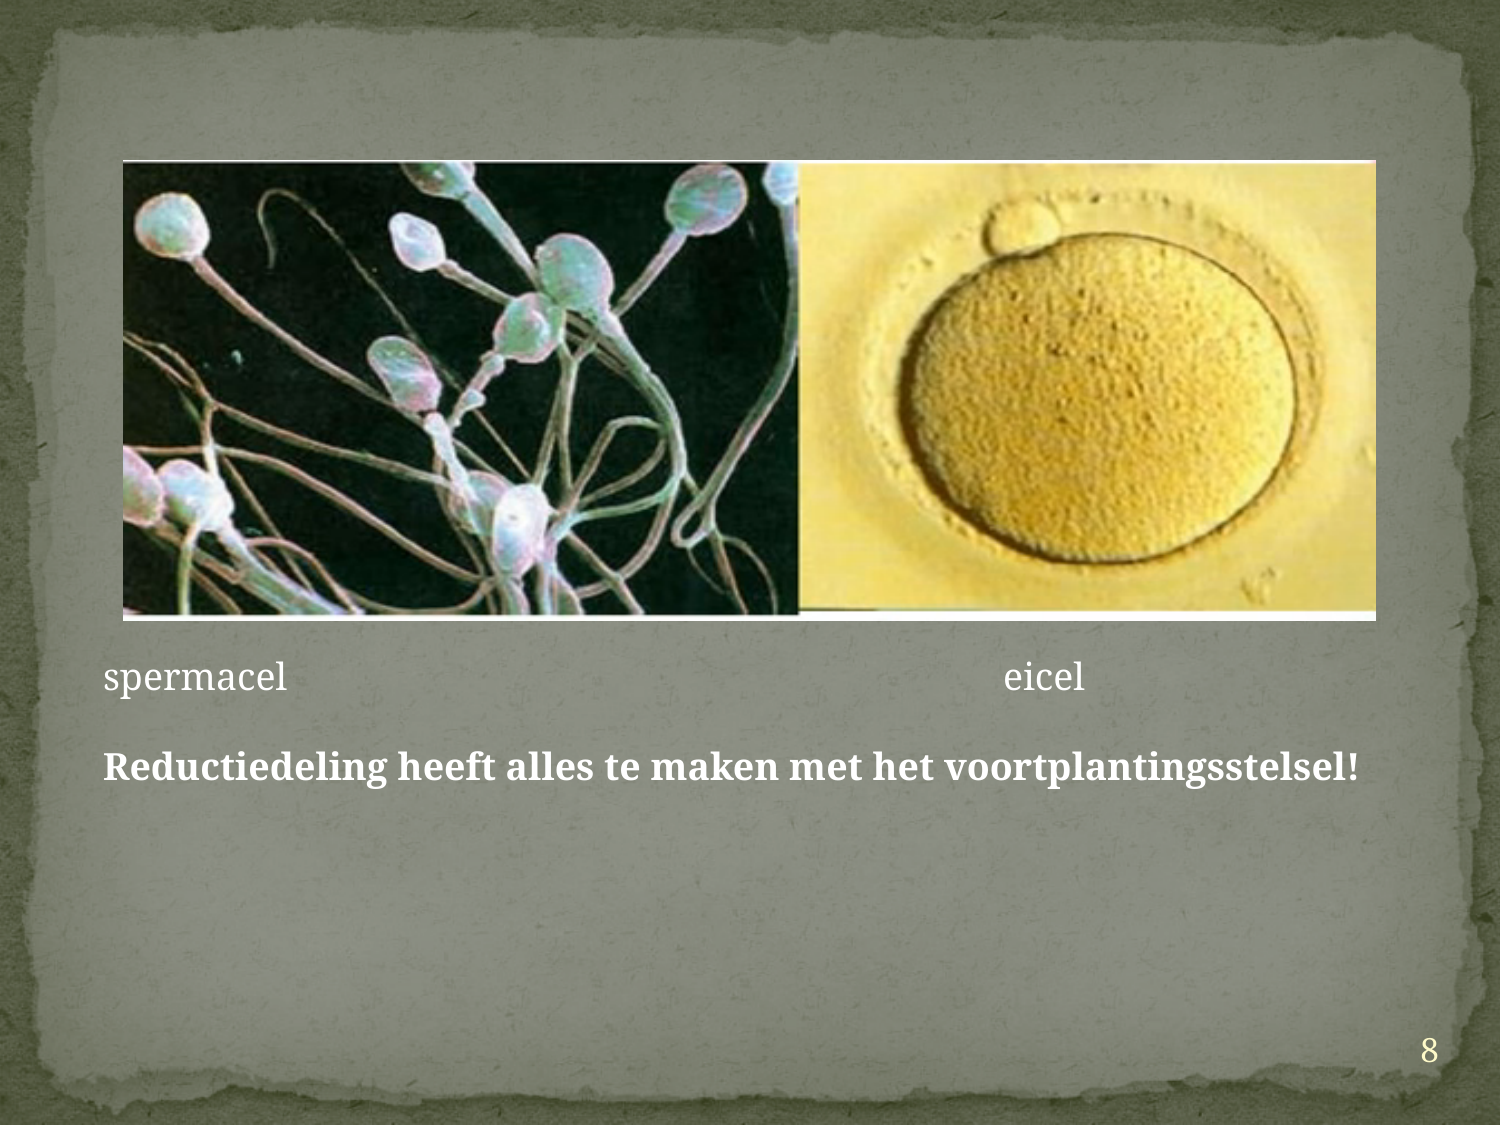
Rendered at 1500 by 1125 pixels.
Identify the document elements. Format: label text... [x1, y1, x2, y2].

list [123, 161, 1378, 622]
text_box spermacel eicel Reductiedeling heeft alles te maken met het voortplantingsstelsel! [88, 645, 1412, 795]
slide_number 8 [1379, 1014, 1480, 1089]
